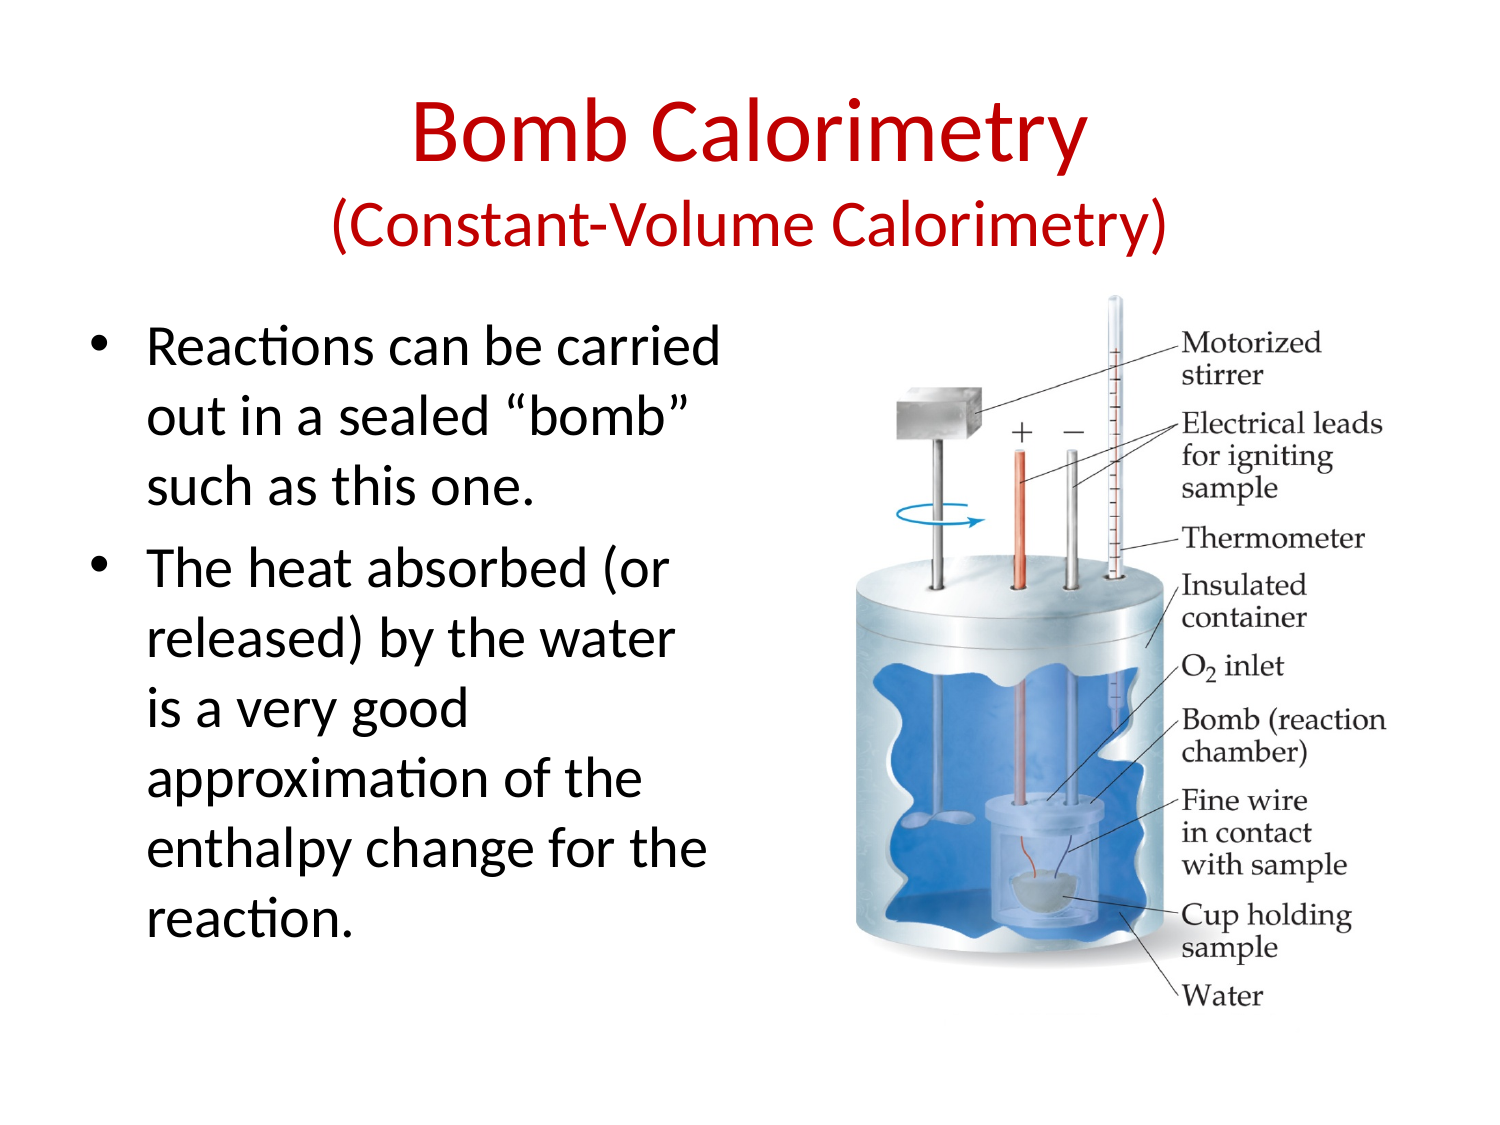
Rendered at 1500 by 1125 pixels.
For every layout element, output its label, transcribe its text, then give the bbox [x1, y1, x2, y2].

text_box Bomb Calorimetry (Constant-Volume Calorimetry) [112, 62, 1388, 250]
picture [849, 288, 1393, 1038]
text_box Reactions can be carried out in a sealed “bomb” such as this one. The heat absorbed (or released) by the water is a very good approximation of the enthalpy change for the reaction. [74, 299, 738, 1038]
